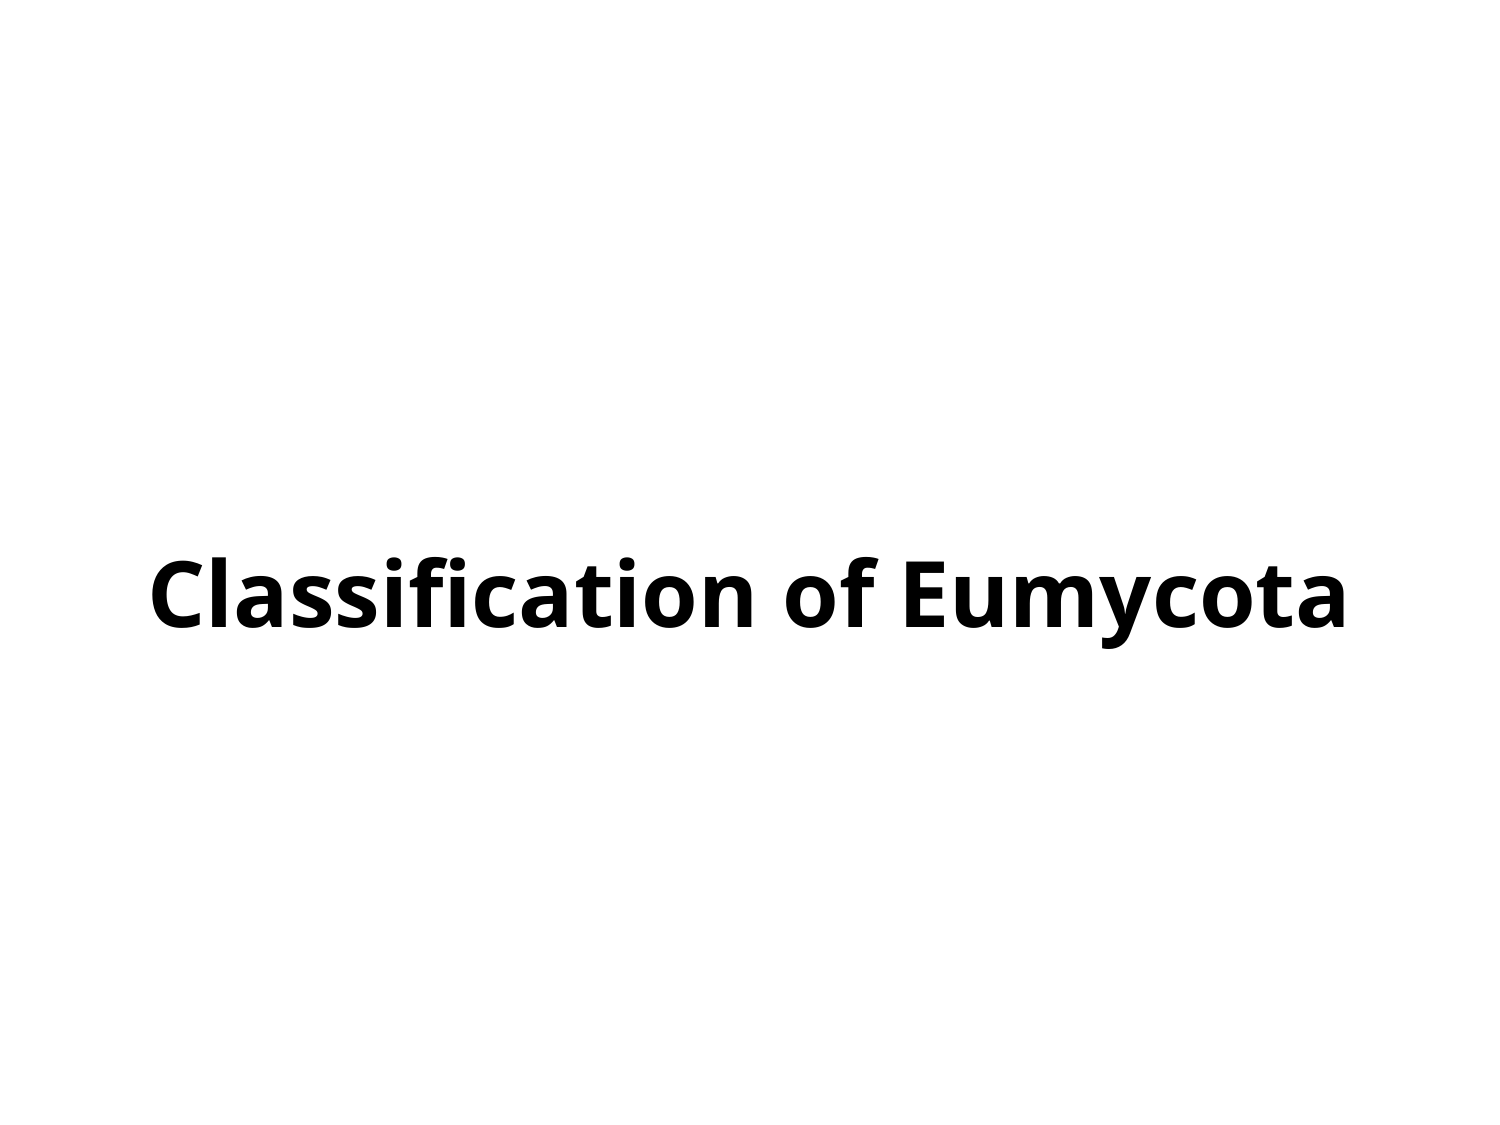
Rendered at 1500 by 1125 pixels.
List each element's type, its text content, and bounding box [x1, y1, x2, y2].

title Classification of Eumycota [112, 470, 1388, 712]
